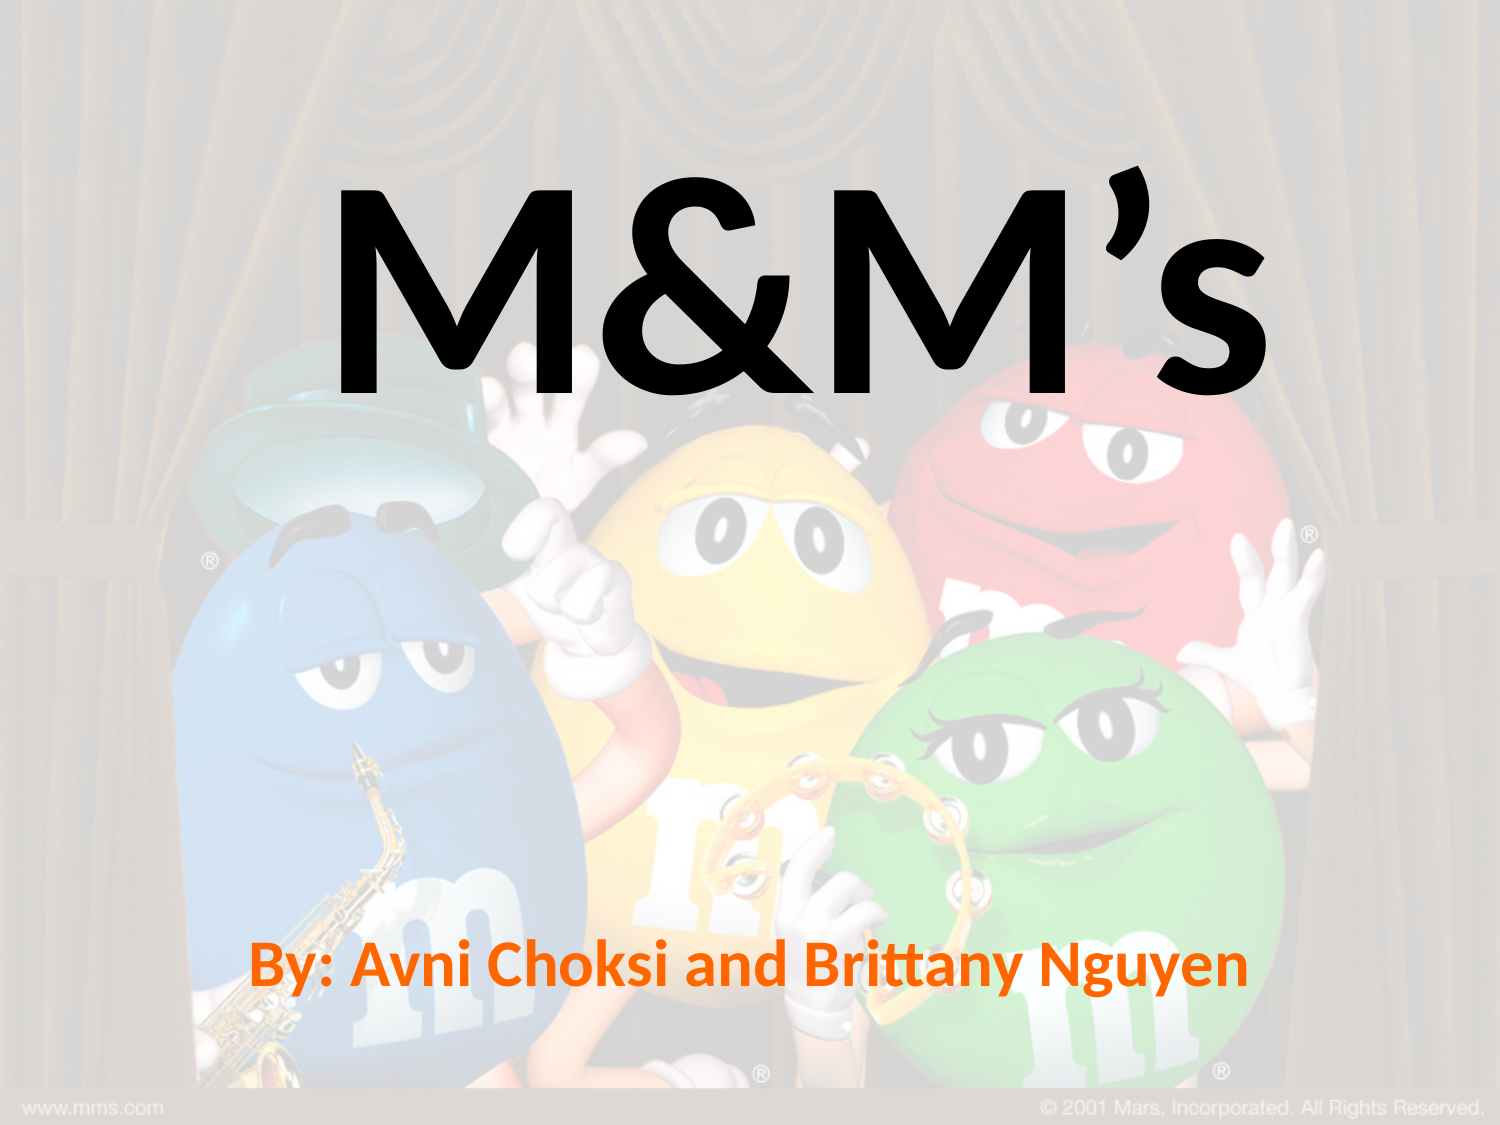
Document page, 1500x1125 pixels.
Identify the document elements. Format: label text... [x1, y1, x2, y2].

title M&M’s [0, 24, 1313, 513]
subtitle By: Avni Choksi and Brittany Nguyen [225, 912, 1275, 1050]
